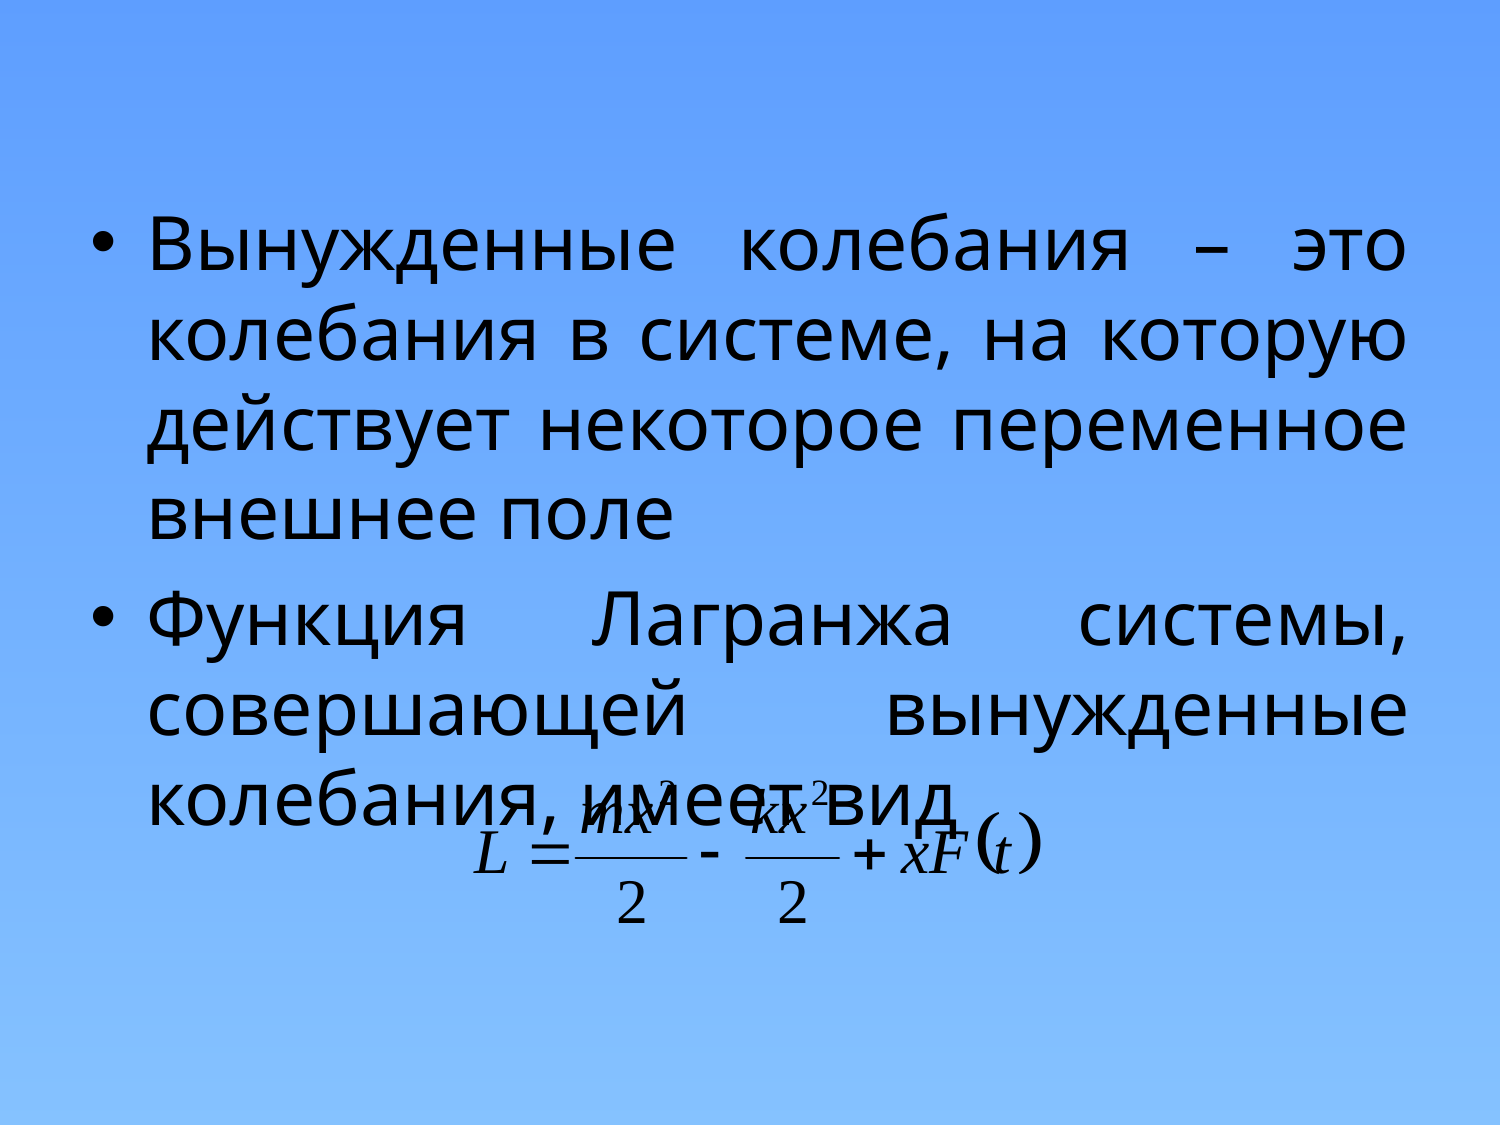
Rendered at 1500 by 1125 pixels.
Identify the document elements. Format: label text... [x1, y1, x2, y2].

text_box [462, 762, 1042, 938]
list Вынужденные колебания – это колебания в системе, на которую действует некоторое переменное внешнее поле Функция Лагранжа системы, совершающей вынужденные колебания, имеет вид [75, 187, 1425, 1005]
